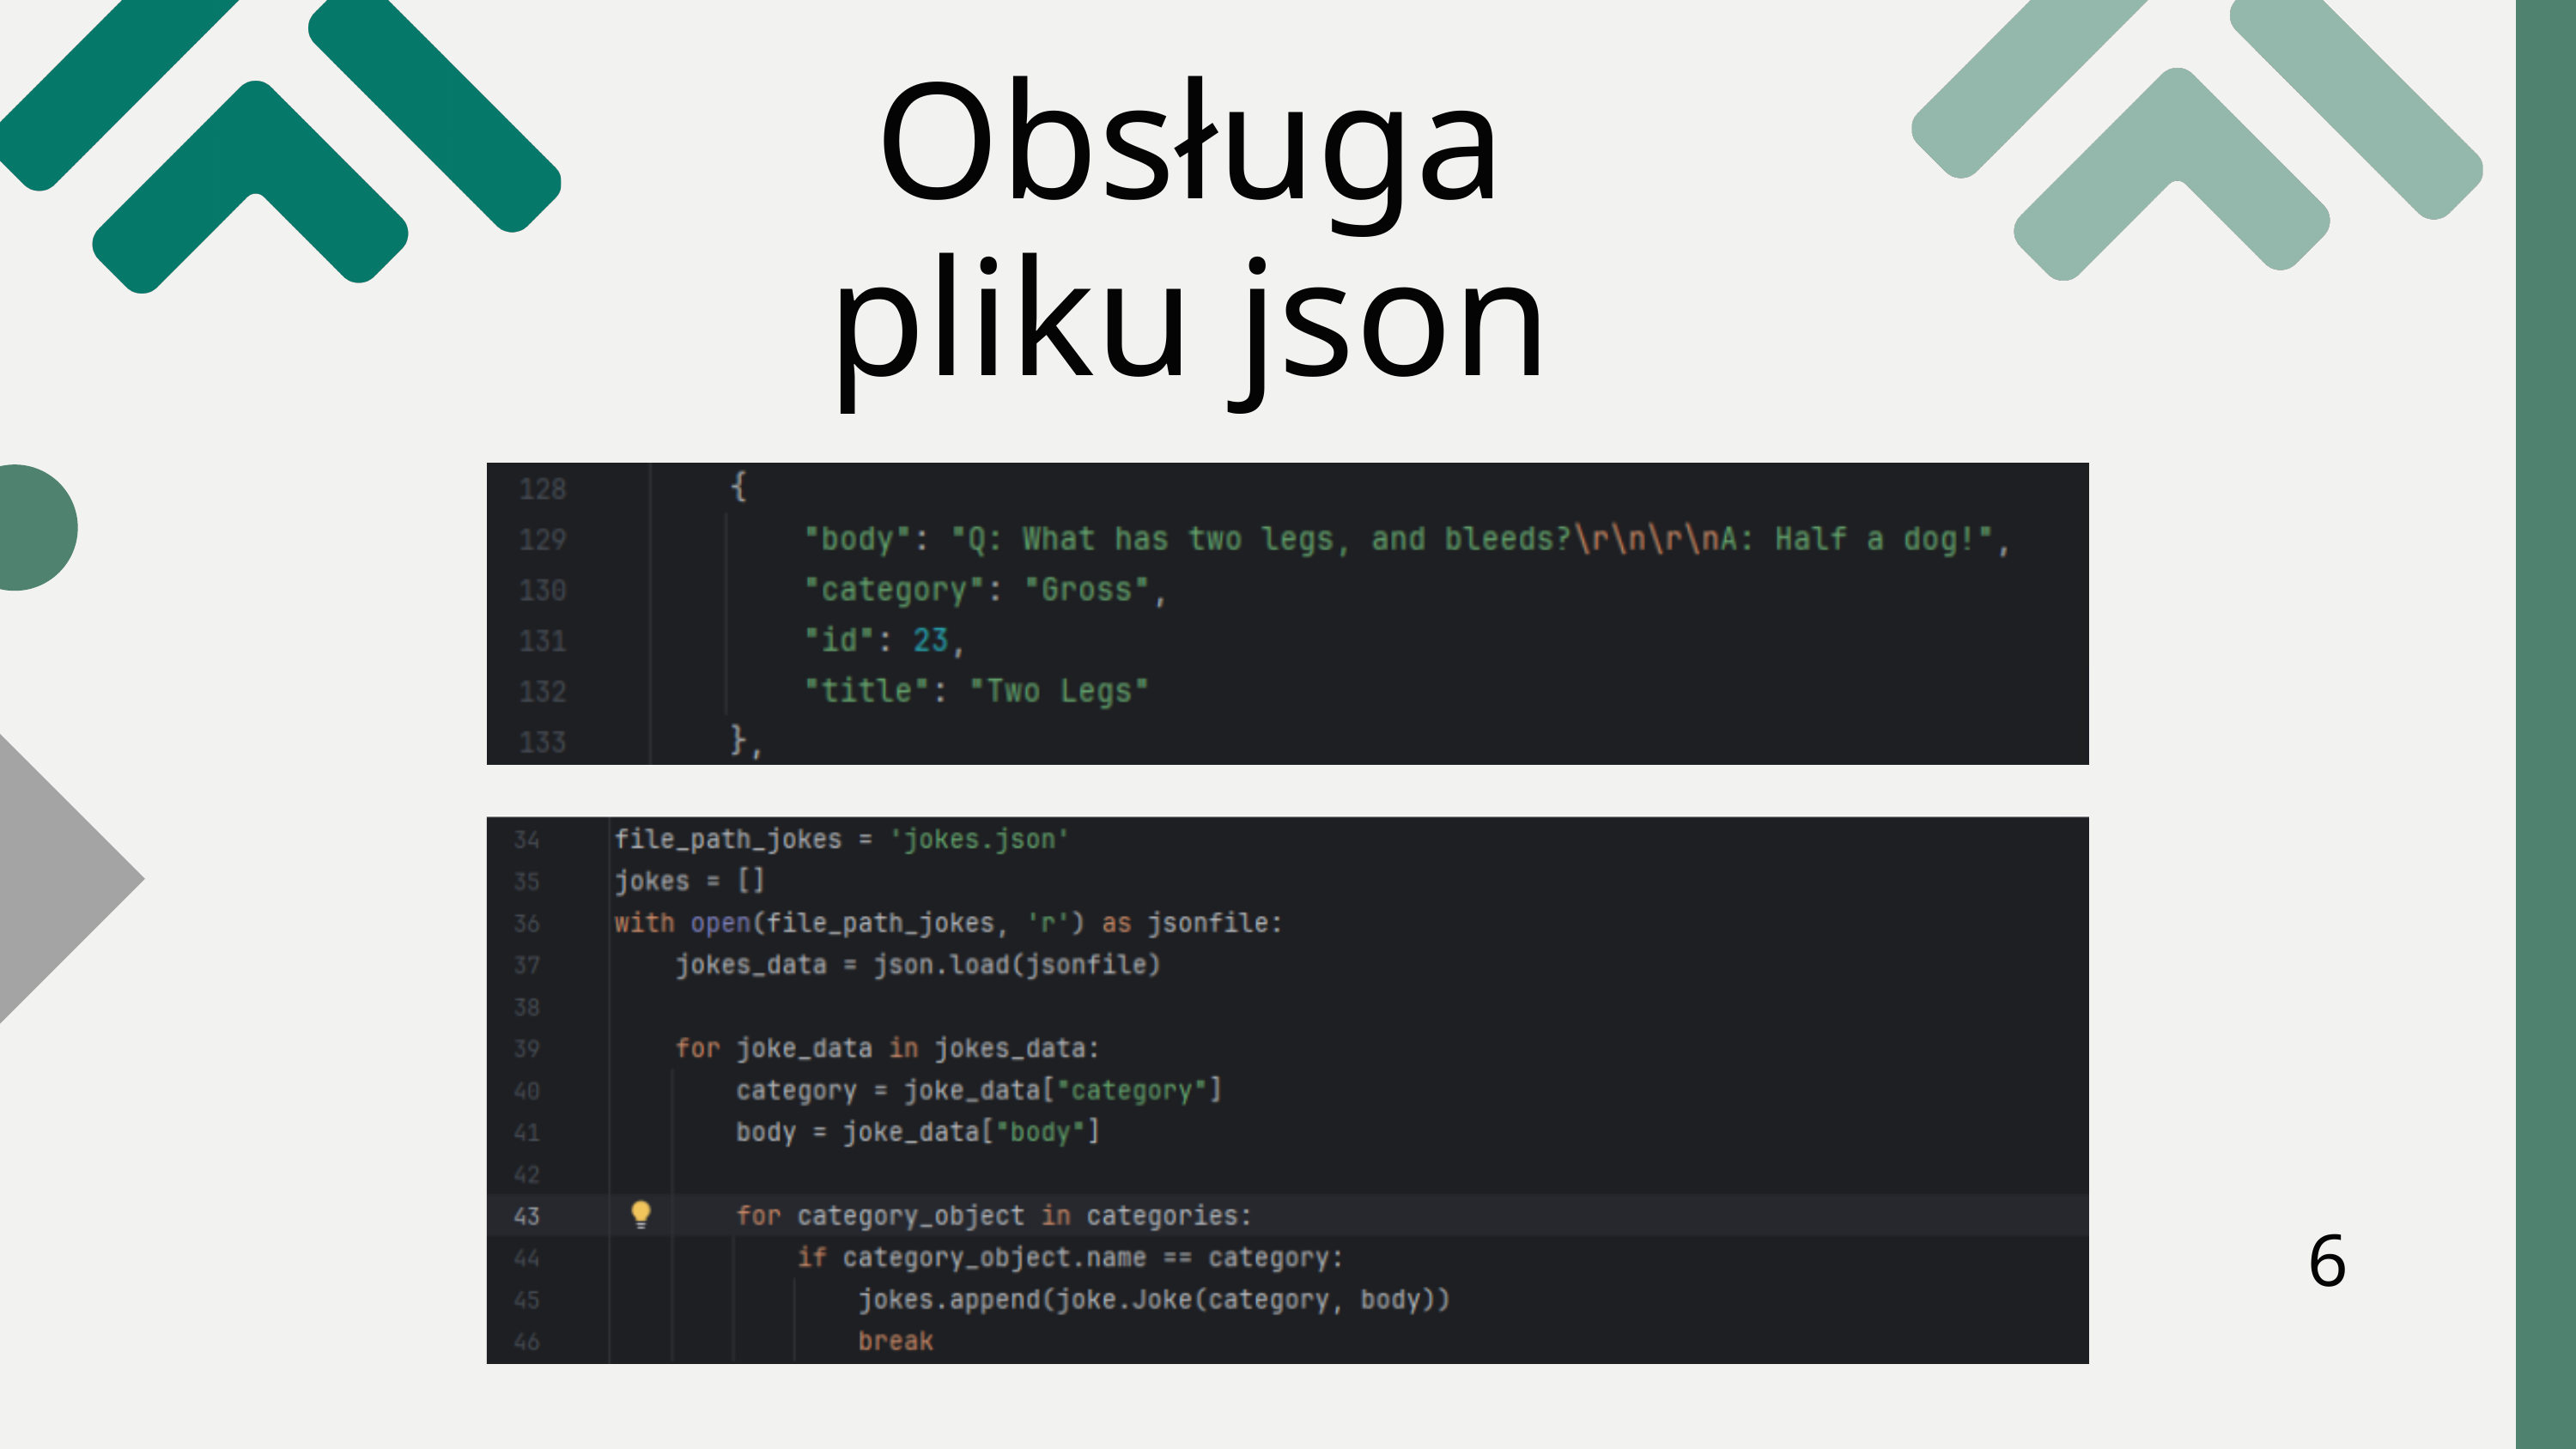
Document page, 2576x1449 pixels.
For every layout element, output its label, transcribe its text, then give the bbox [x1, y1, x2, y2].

text_box [1911, 0, 2483, 281]
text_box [0, 464, 78, 591]
text_box [487, 463, 2089, 765]
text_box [0, 661, 145, 1097]
text_box 6 [2275, 1200, 2380, 1300]
text_box [0, 0, 562, 294]
text_box Obsługa pliku json [702, 53, 1678, 409]
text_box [2515, 0, 2576, 1449]
text_box [486, 815, 2089, 1364]
